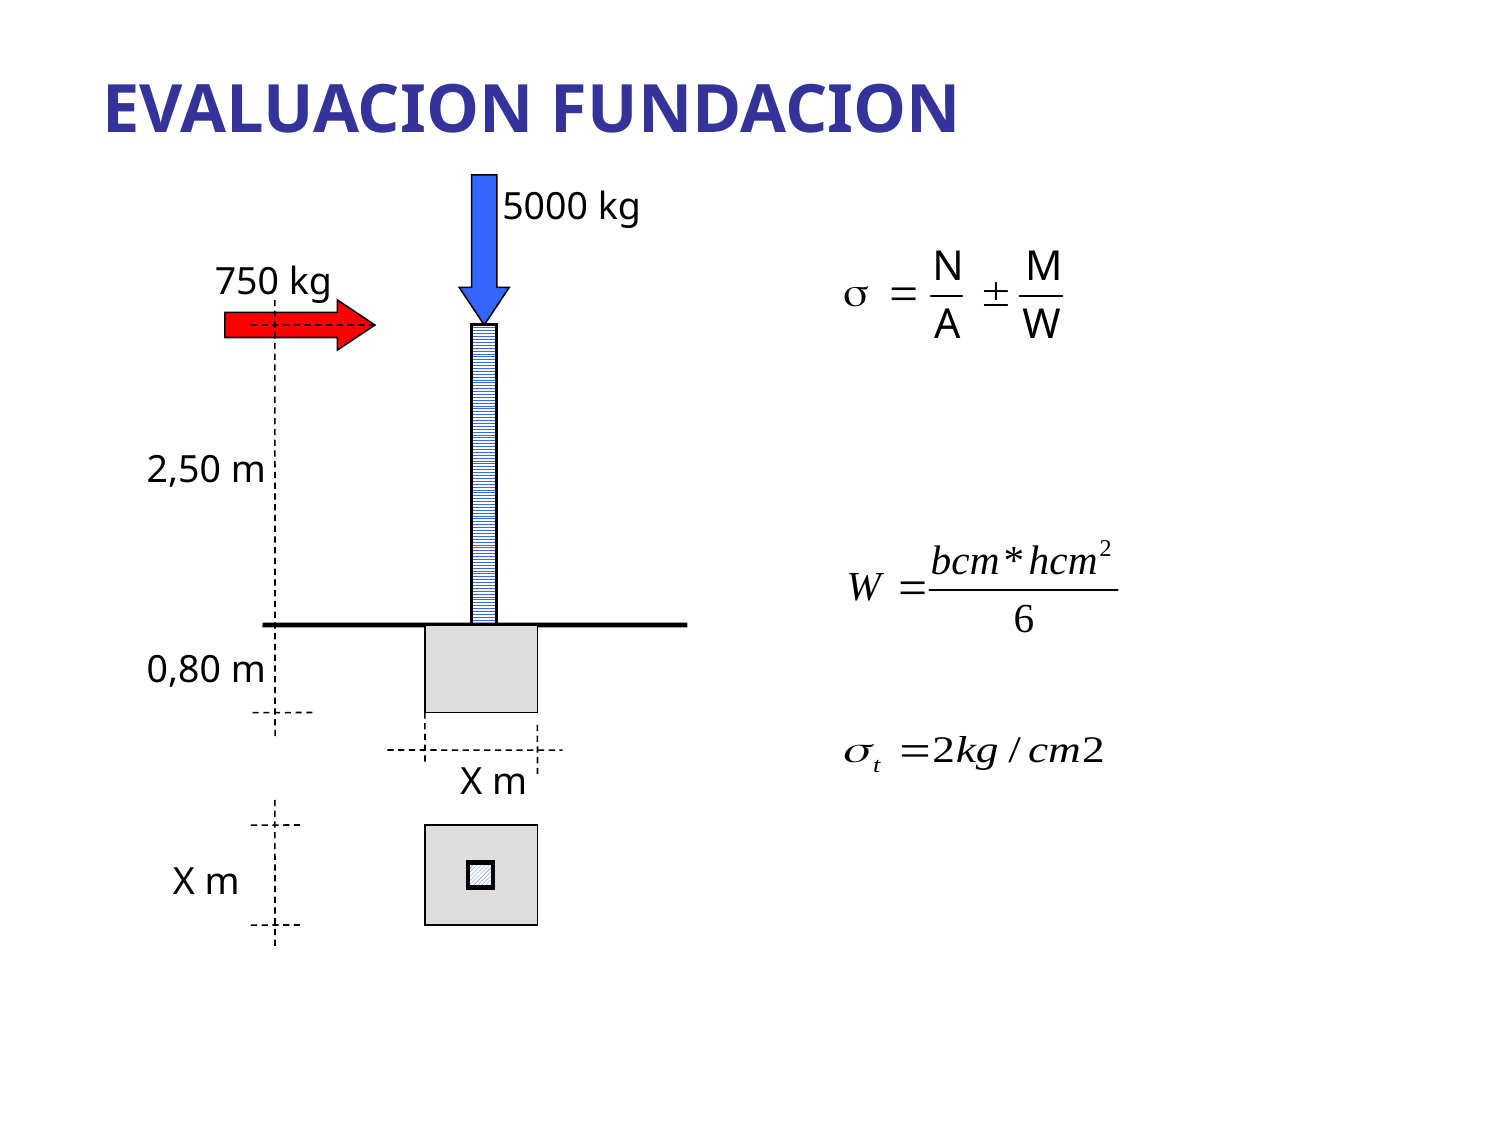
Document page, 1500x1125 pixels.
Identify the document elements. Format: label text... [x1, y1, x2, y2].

text_box [425, 825, 538, 925]
text_box 0,80 m [124, 637, 288, 698]
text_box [837, 237, 1072, 348]
text_box X m [112, 849, 300, 910]
text_box [224, 310, 375, 351]
text_box 5000 kg [487, 174, 688, 235]
text_box [471, 324, 497, 624]
text_box 2,50 m [124, 437, 288, 498]
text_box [837, 724, 1114, 838]
text_box EVALUACION FUNDACION [87, 24, 1446, 188]
text_box [459, 174, 510, 324]
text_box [843, 528, 1127, 643]
text_box X m [374, 749, 613, 810]
text_box [425, 624, 538, 713]
text_box 750 kg [200, 249, 388, 310]
text_box [468, 862, 493, 888]
